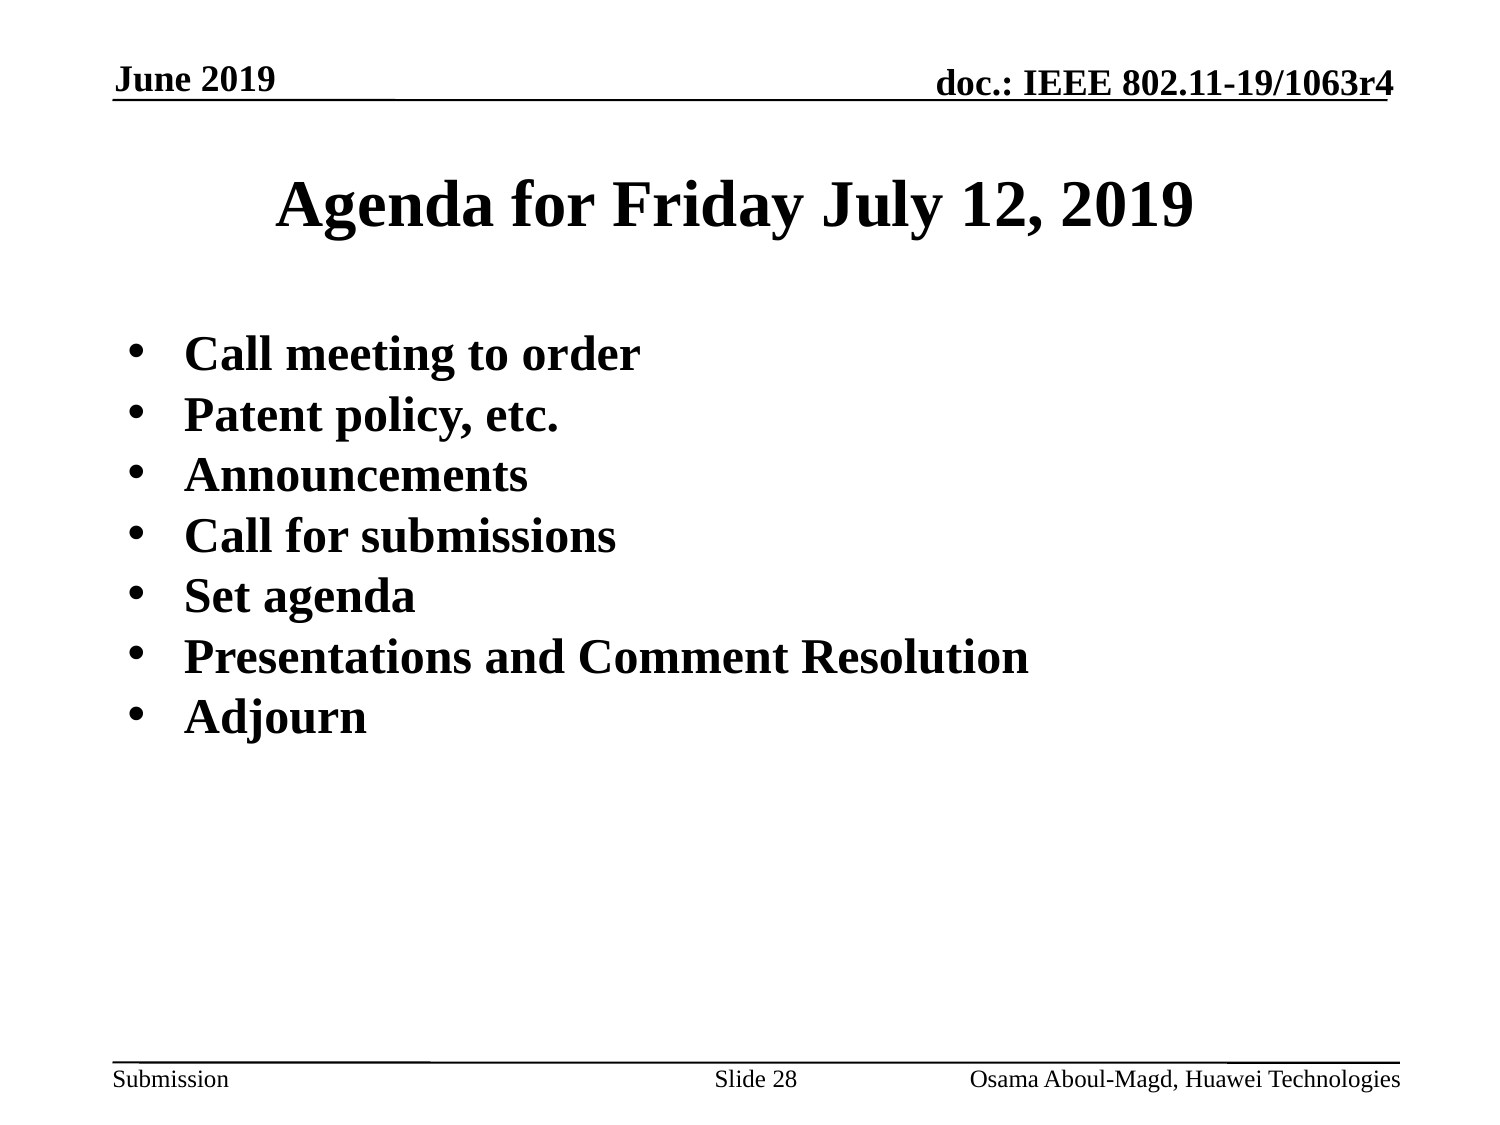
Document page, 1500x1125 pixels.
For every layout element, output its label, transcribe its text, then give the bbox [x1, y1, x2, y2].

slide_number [114, 54, 423, 100]
footer Osama Aboul-Magd, Huawei Technologies [878, 1061, 1402, 1093]
title Agenda for Friday July 12, 2019 [87, 112, 1402, 288]
list Call meeting to order Patent policy, etc. Announcements Call for submissions Set agenda Presentations and Comment Resolution Adjourn [112, 324, 1388, 1000]
slide_number Slide 28 [712, 1061, 800, 1123]
